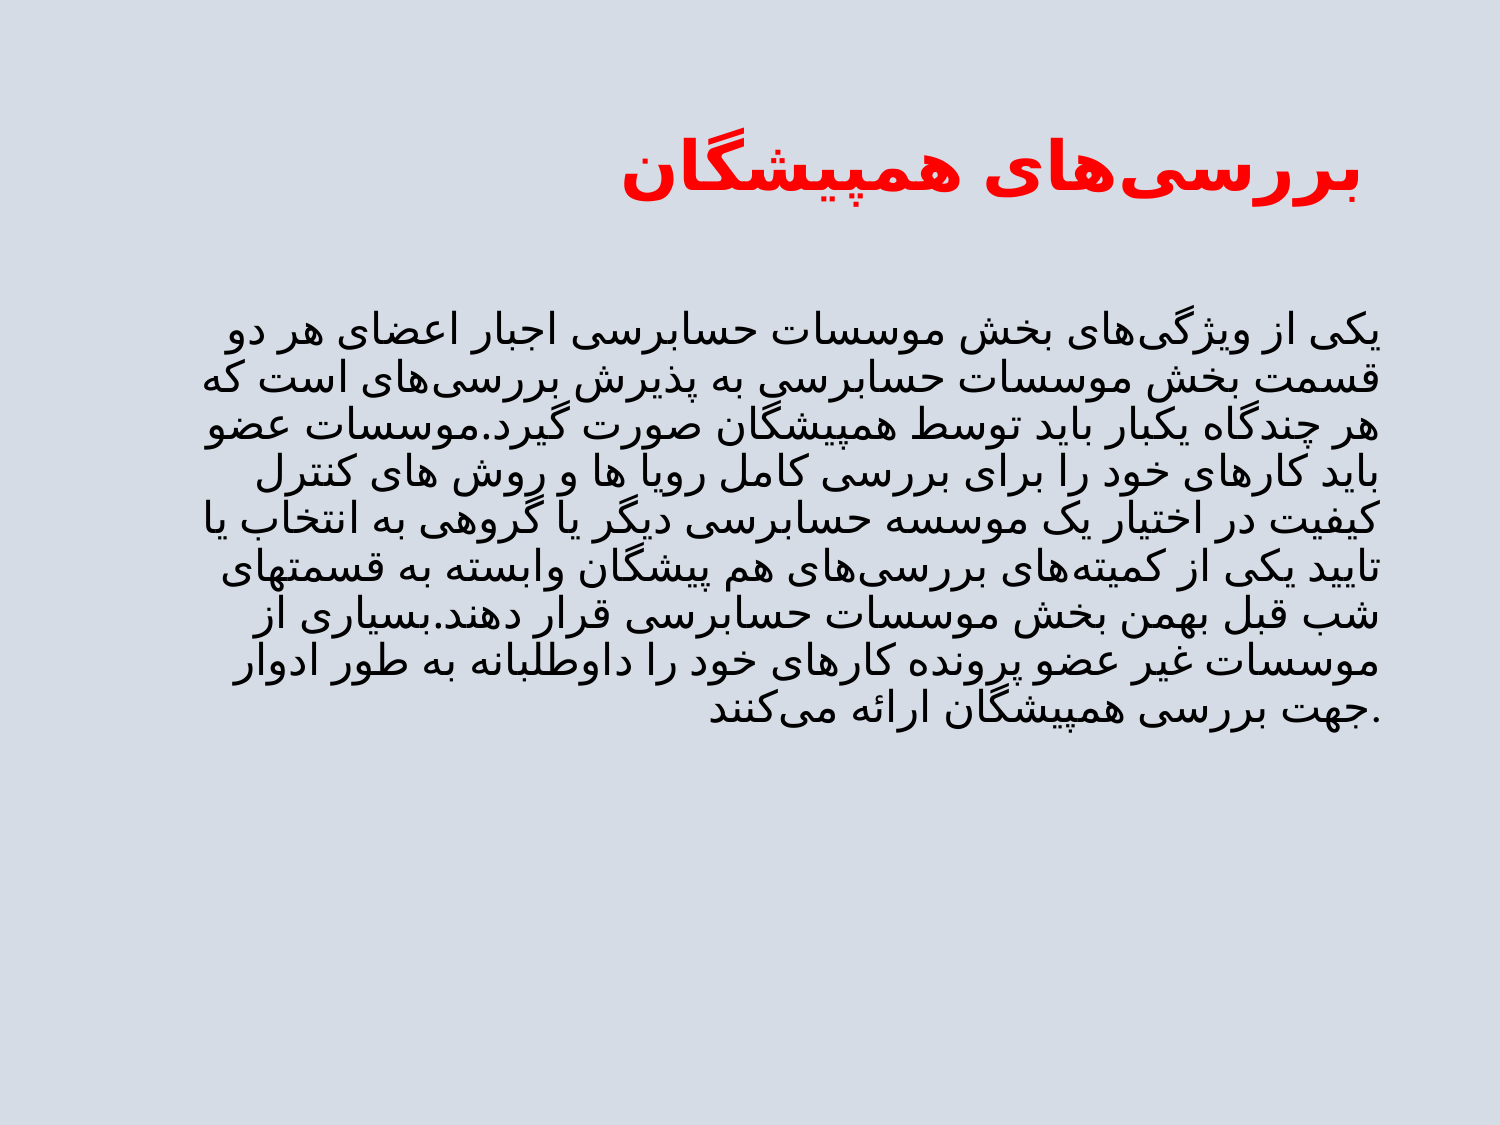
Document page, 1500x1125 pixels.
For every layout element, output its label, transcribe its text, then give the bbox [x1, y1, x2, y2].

title بررسی‌های همپیشگان [103, 59, 1397, 278]
list یکی از ویژگی‌های بخش موسسات حسابرسی اجبار اعضای هر دو قسمت بخش موسسات حسابرسی به پذیرش بررسی‌های است که هر چندگاه یکبار باید توسط همپیشگان صورت گیرد.موسسات عضو باید کارهای خود را برای بررسی کامل رویا ها و روش های کنترل کیفیت در اختیار یک موسسه حسابرسی دیگر یا گروهی به انتخاب یا تایید یکی از کمیته‌های بررسی‌های هم پیشگان وابسته به قسمتهای شب قبل بهمن بخش موسسات حسابرسی قرار دهند.بسیاری از موسسات غیر عضو پرونده کارهای خود را داوطلبانه به طور ادوار جهت بررسی همپیشگان ارائه می‌کنند. [103, 299, 1397, 1014]
